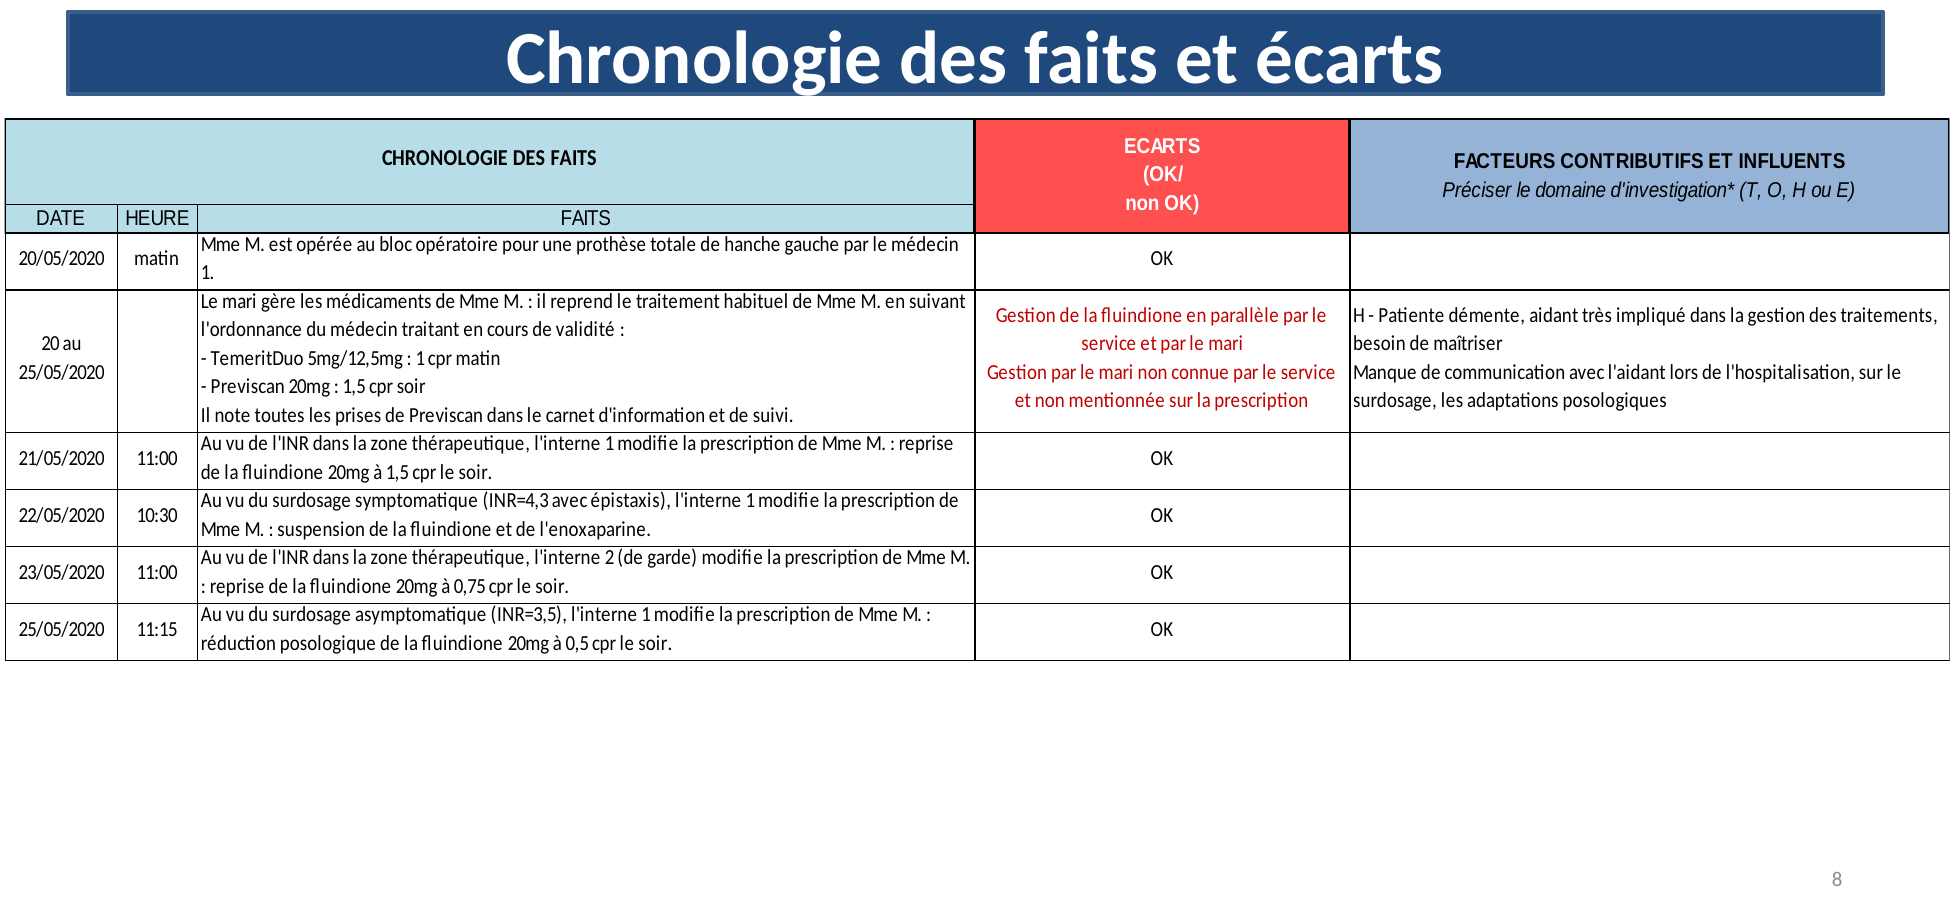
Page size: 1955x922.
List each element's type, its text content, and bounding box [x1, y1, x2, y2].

text_box Chronologie des faits et écarts [66, 10, 1885, 96]
slide_number 8 [1401, 853, 1858, 904]
picture [4, 117, 1951, 662]
